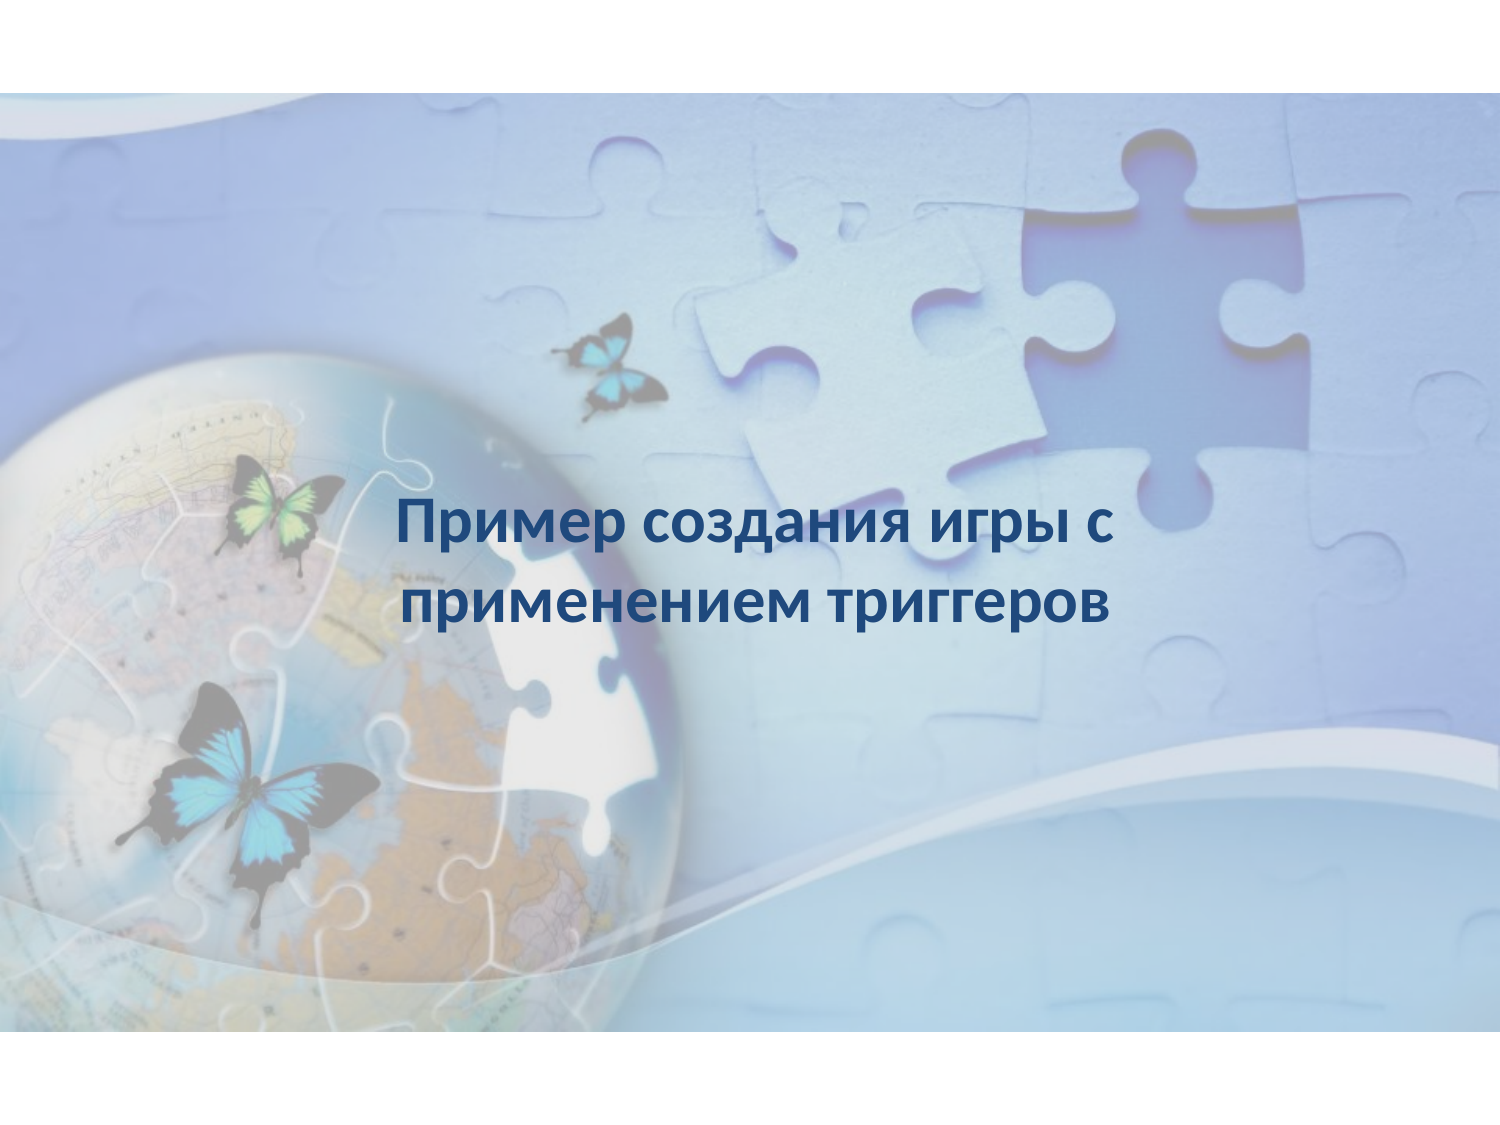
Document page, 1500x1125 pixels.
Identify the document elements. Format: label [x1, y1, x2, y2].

picture [0, 93, 1500, 1032]
